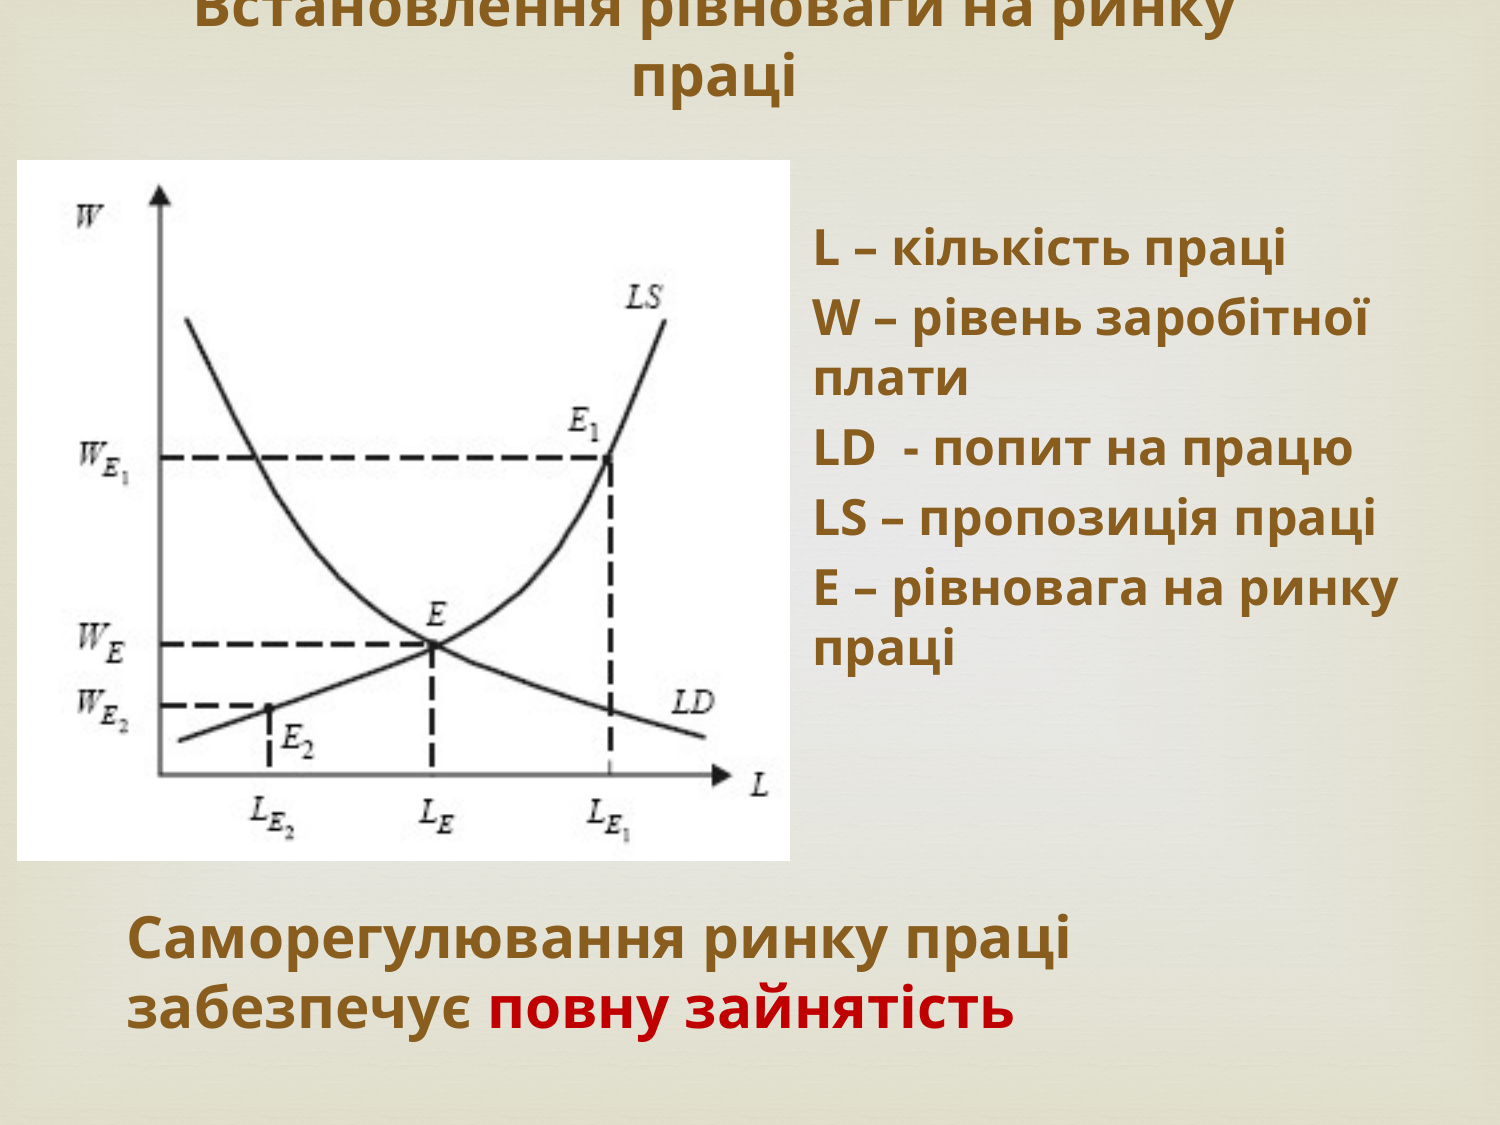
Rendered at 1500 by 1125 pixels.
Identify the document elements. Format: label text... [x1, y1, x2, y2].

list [17, 160, 791, 862]
text_box Саморегулювання ринку праці забезпечує повну зайнятість [112, 893, 1388, 1048]
list L – кількість праці W – рівень заробітної плати LD - попит на працю LS – пропозиція праці E – рівновага на ринку праці [797, 208, 1483, 858]
title Встановлення рівноваги на ринку праці [100, 42, 1329, 116]
